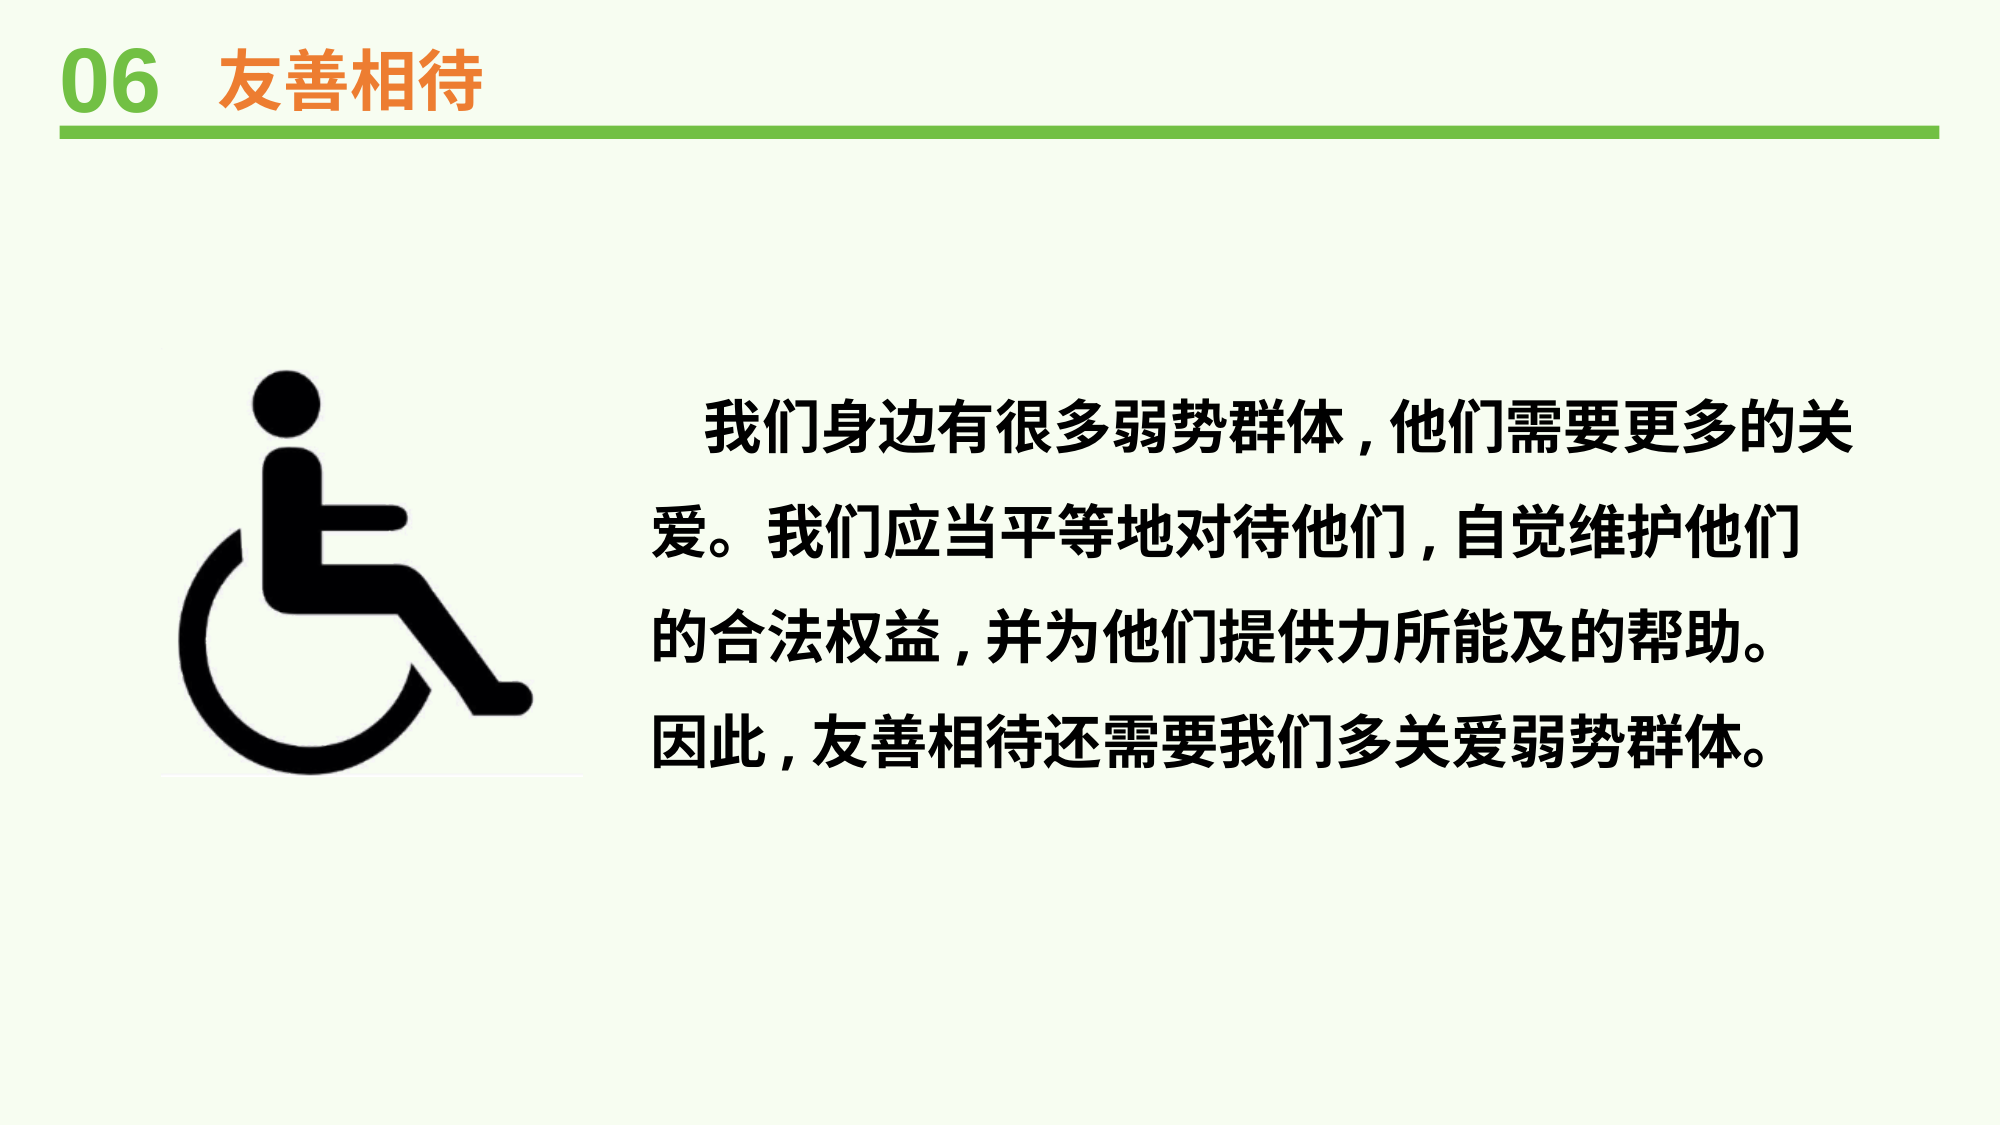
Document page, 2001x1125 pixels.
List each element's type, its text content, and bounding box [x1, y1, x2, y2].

picture [161, 348, 583, 777]
text_box 06 [59, 24, 161, 128]
text_box 友善相待 [202, 31, 871, 127]
text_box [59, 125, 1940, 140]
text_box 我们身边有很多弱势群体,他们需要更多的关爱。我们应当平等地对待他们,自觉维护他们的合法权益,并为他们提供力所能及的帮助。因此,友善相待还需要我们多关爱弱势群体。 [635, 348, 1873, 783]
